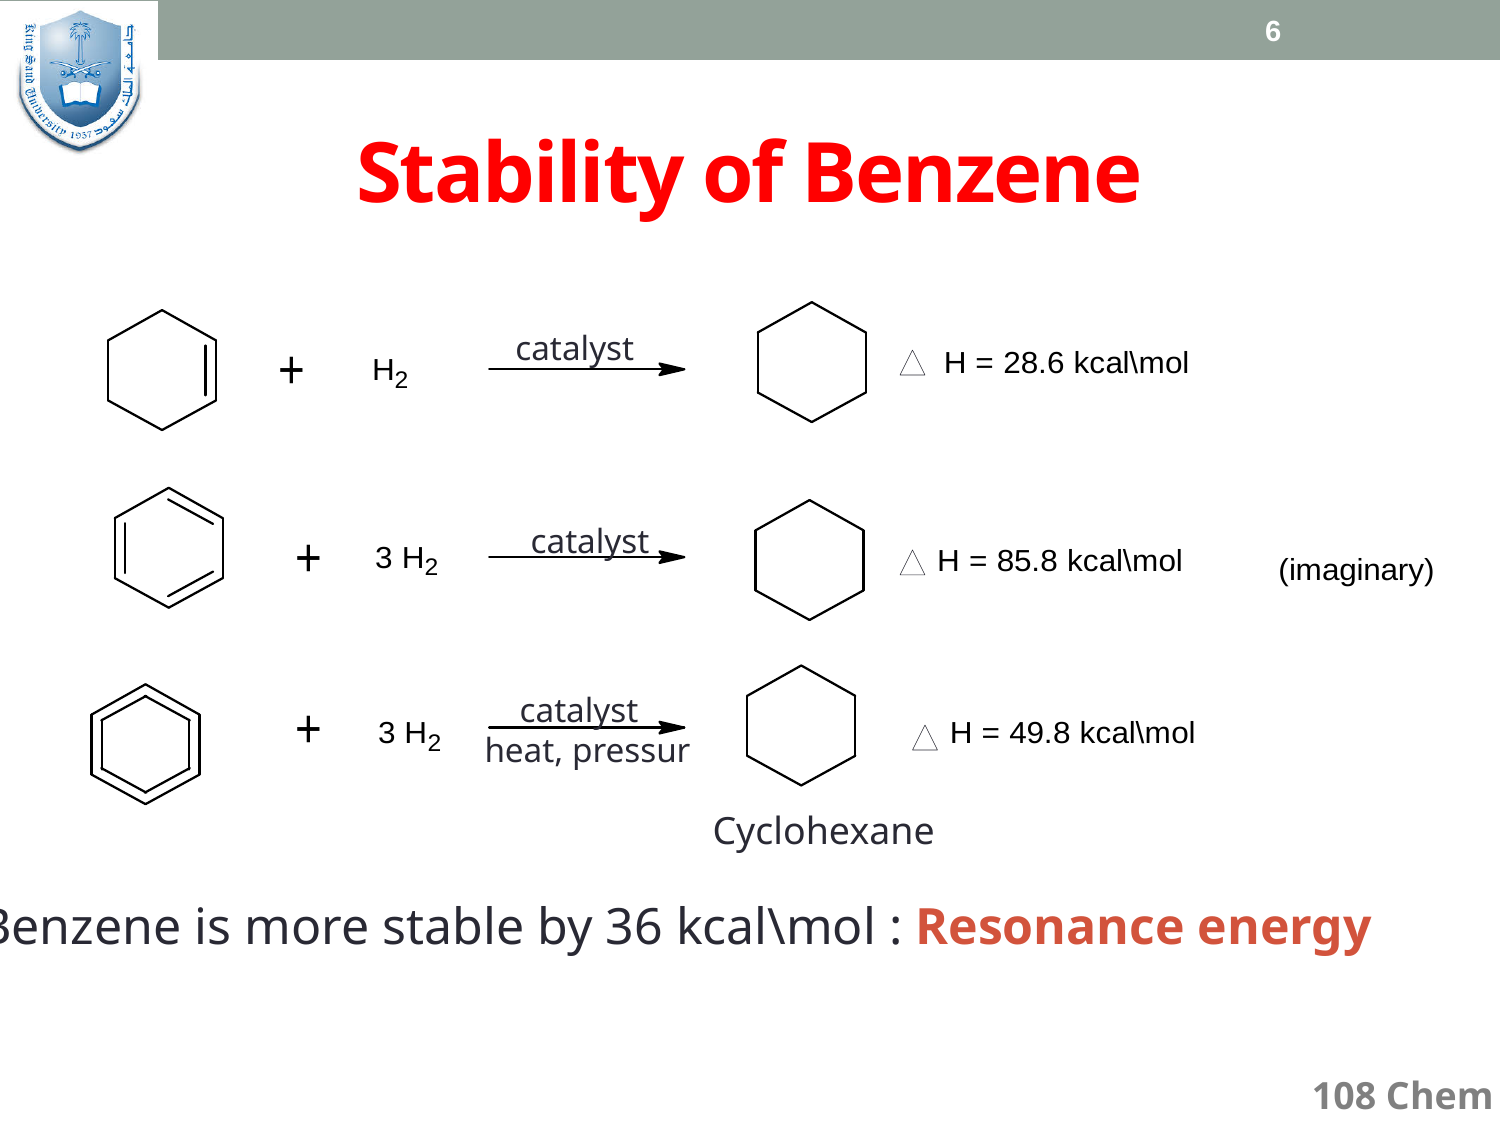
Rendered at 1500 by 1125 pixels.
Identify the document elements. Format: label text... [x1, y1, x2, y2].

picture [0, 1, 159, 160]
title Stability of Benzene [75, 87, 1425, 250]
slide_number 6 [1250, 3, 1425, 57]
text_box 108 Chem [1297, 1064, 1500, 1125]
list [74, 299, 1438, 822]
text_box Cyclohexane [697, 828, 950, 860]
text_box Benzene is more stable by 36 kcal\mol : Resonance energy [0, 887, 1388, 963]
